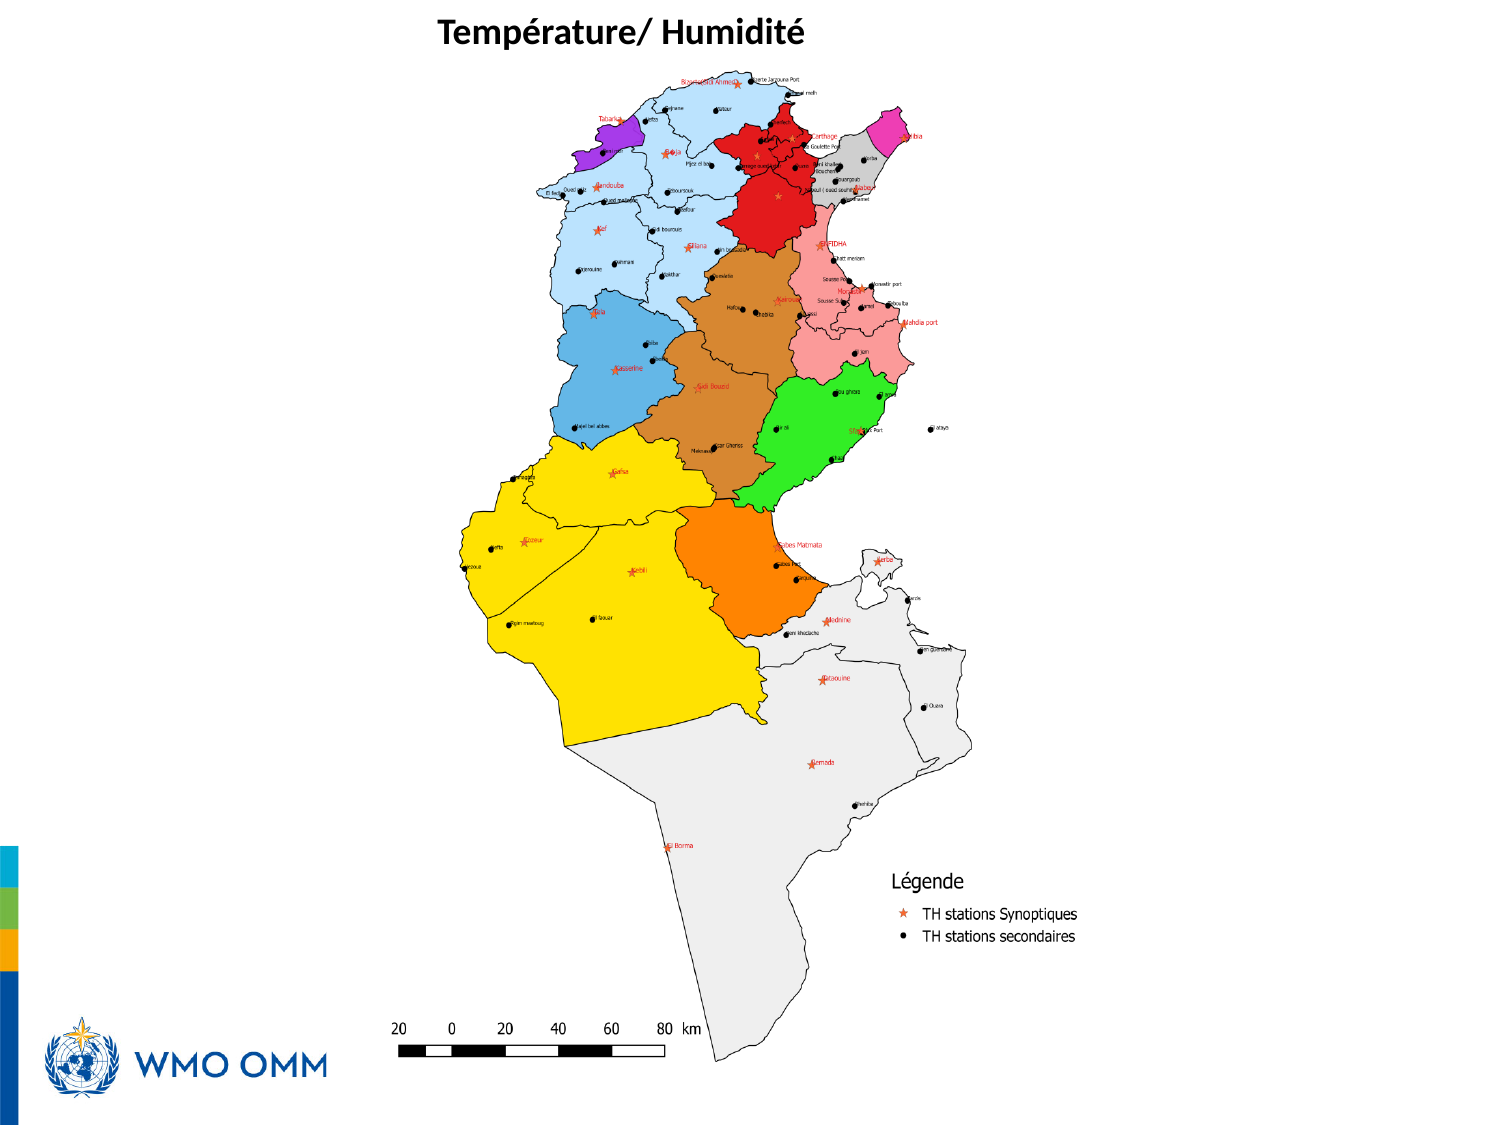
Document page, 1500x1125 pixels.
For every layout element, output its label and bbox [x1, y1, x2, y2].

picture [0, 845, 327, 1125]
list [386, 0, 1114, 1103]
